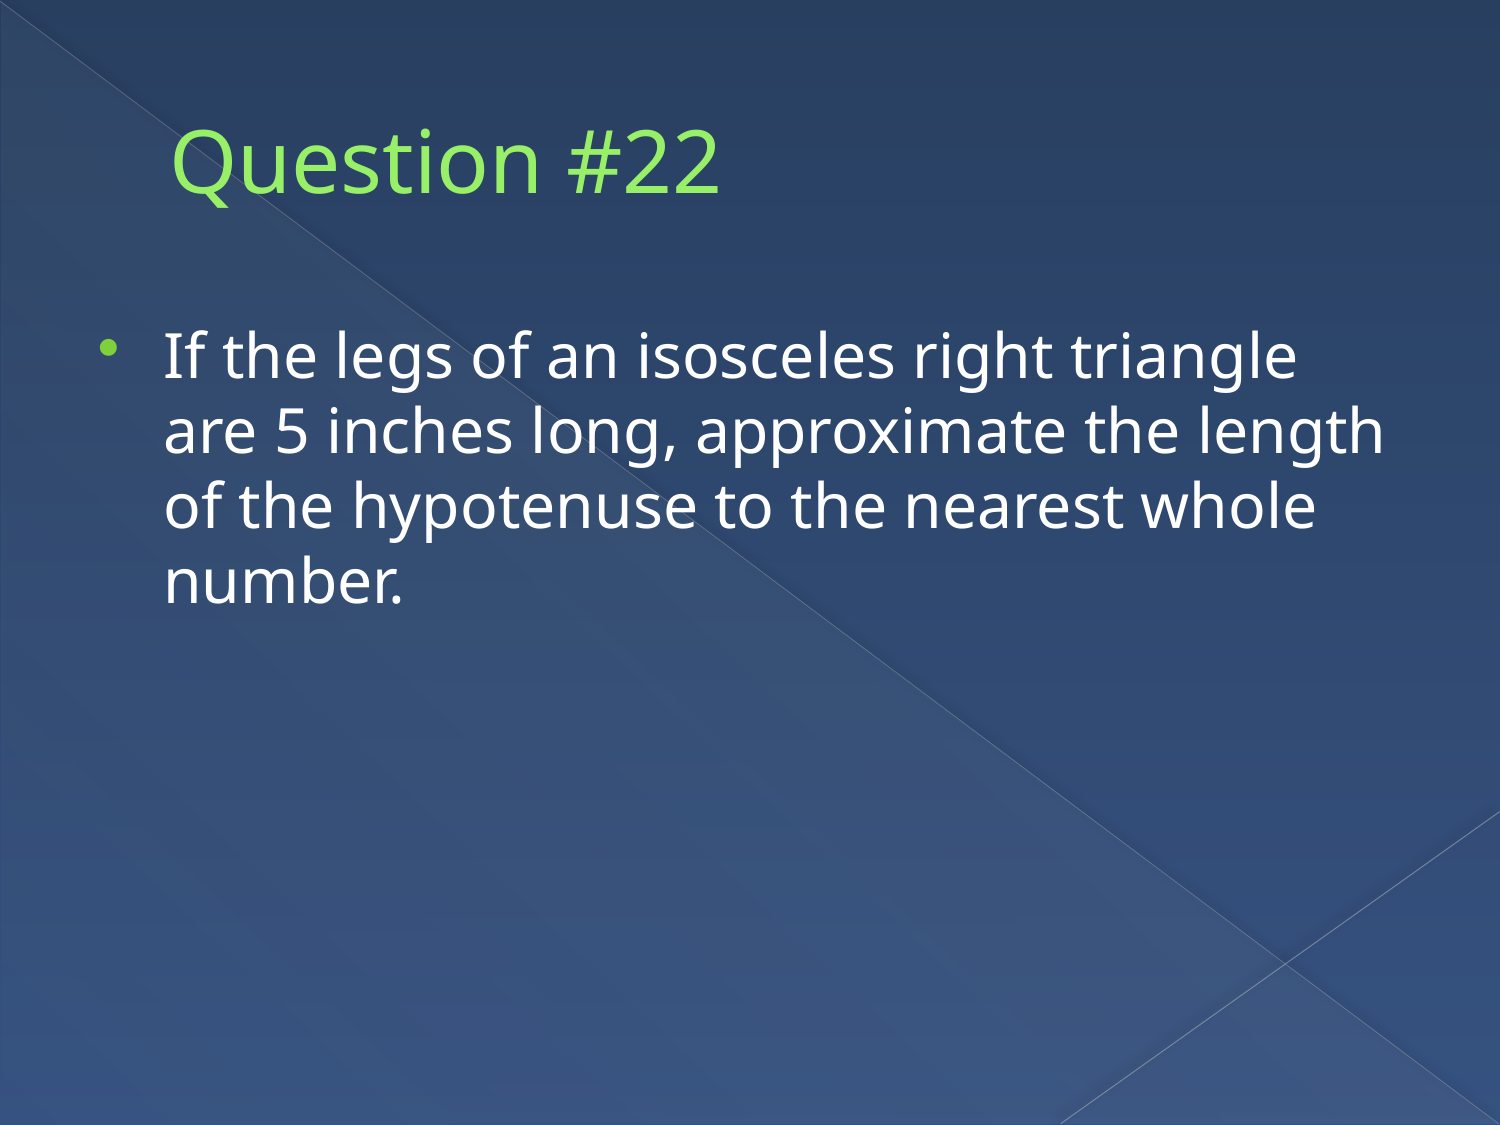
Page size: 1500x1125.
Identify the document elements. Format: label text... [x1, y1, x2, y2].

title Question #22 [75, 43, 1425, 274]
list If the legs of an isosceles right triangle are 5 inches long, approximate the length of the hypotenuse to the nearest whole number. [75, 308, 1425, 1059]
